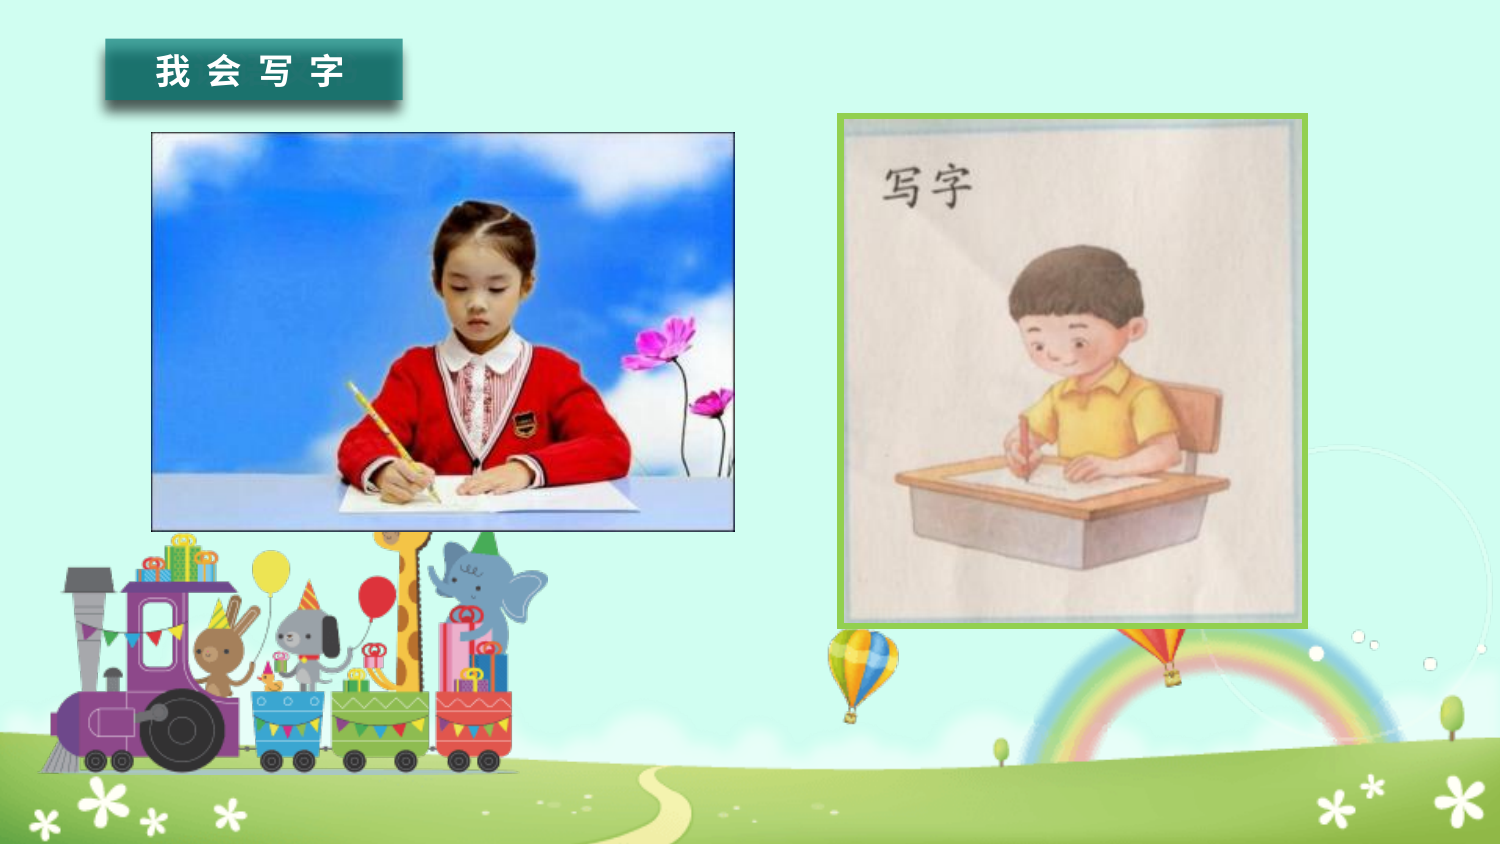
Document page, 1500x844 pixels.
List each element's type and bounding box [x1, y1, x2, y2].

text_box [105, 38, 403, 101]
picture [0, 119, 1500, 844]
